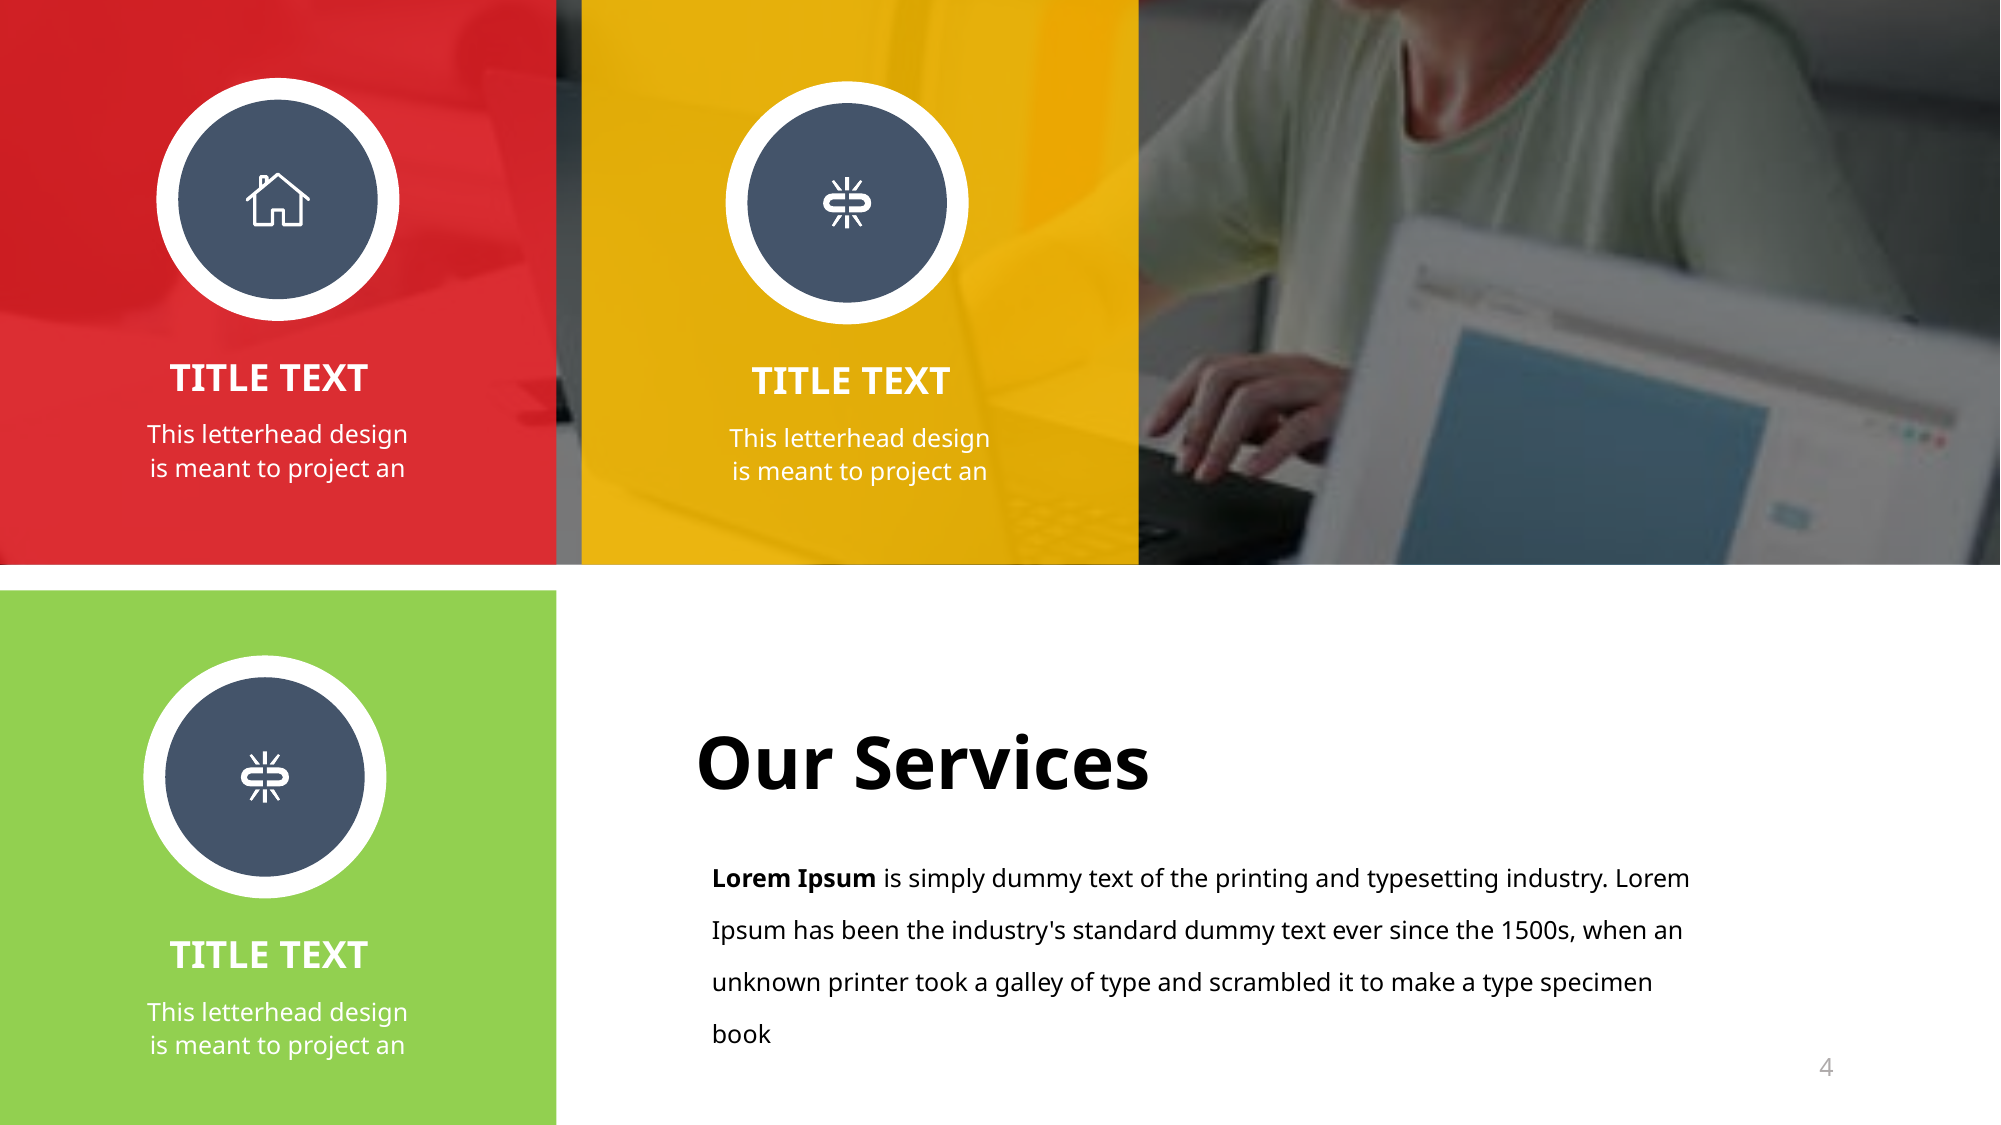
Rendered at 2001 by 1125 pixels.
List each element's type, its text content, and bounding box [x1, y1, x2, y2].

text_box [720, 349, 1000, 487]
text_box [138, 923, 418, 1061]
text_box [138, 346, 418, 484]
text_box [143, 655, 387, 899]
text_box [725, 81, 969, 325]
text_box [0, 590, 557, 1125]
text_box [156, 77, 400, 321]
picture [0, 0, 2000, 565]
text_box Lorem Ipsum is simply dummy text of the printing and typesetting industry. Lorem Ipsum has been the industry's standard dummy text ever since the 1500s, when an unknown printer took a galley of type and scrambled it to make a type specimen book [697, 833, 1723, 1057]
text_box Our Services [680, 709, 1166, 812]
slide_number 4 [1790, 1042, 1863, 1094]
